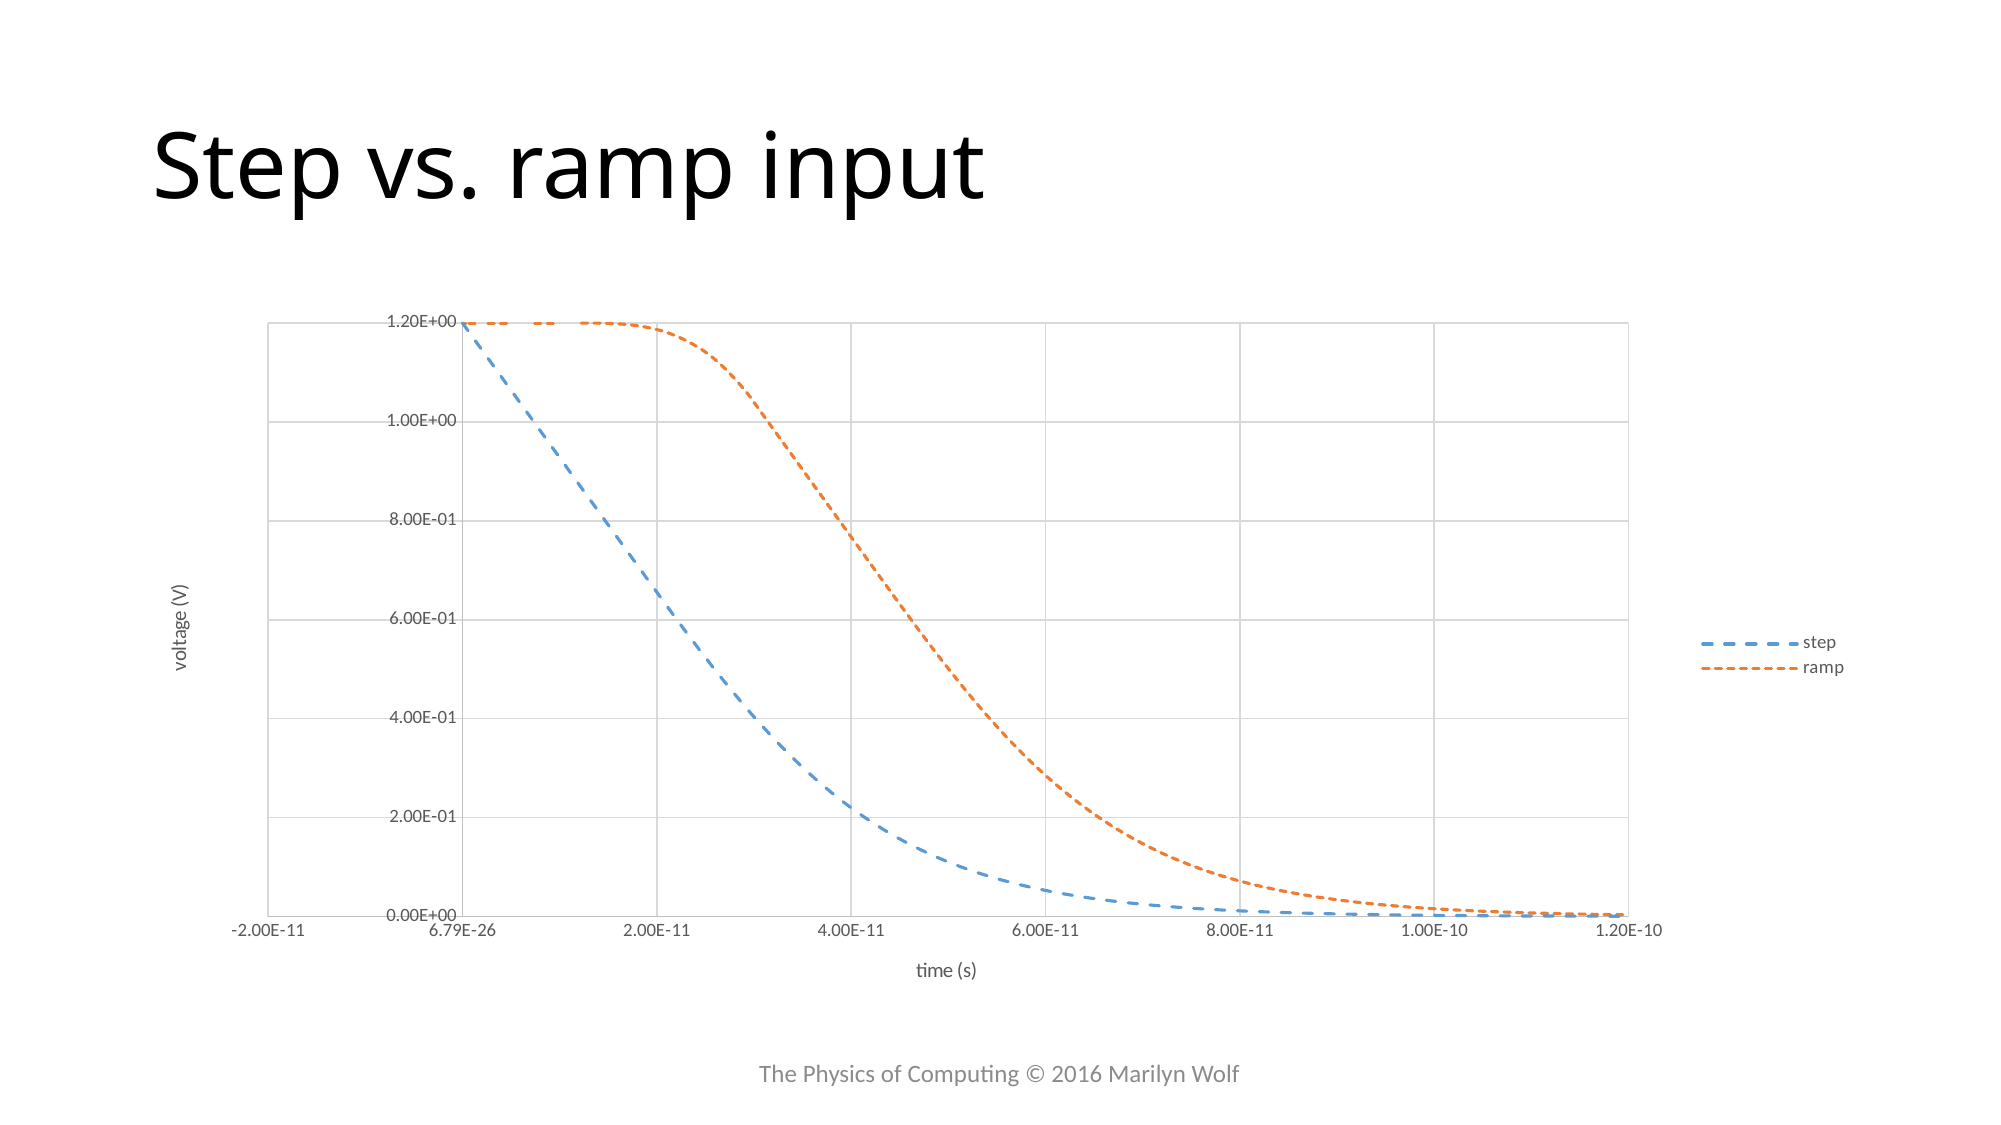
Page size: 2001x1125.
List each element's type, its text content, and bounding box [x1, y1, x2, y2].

chart [137, 299, 1863, 1014]
footer The Physics of Computing © 2016 Marilyn Wolf [662, 1042, 1338, 1103]
title Step vs. ramp input [137, 59, 1863, 278]
